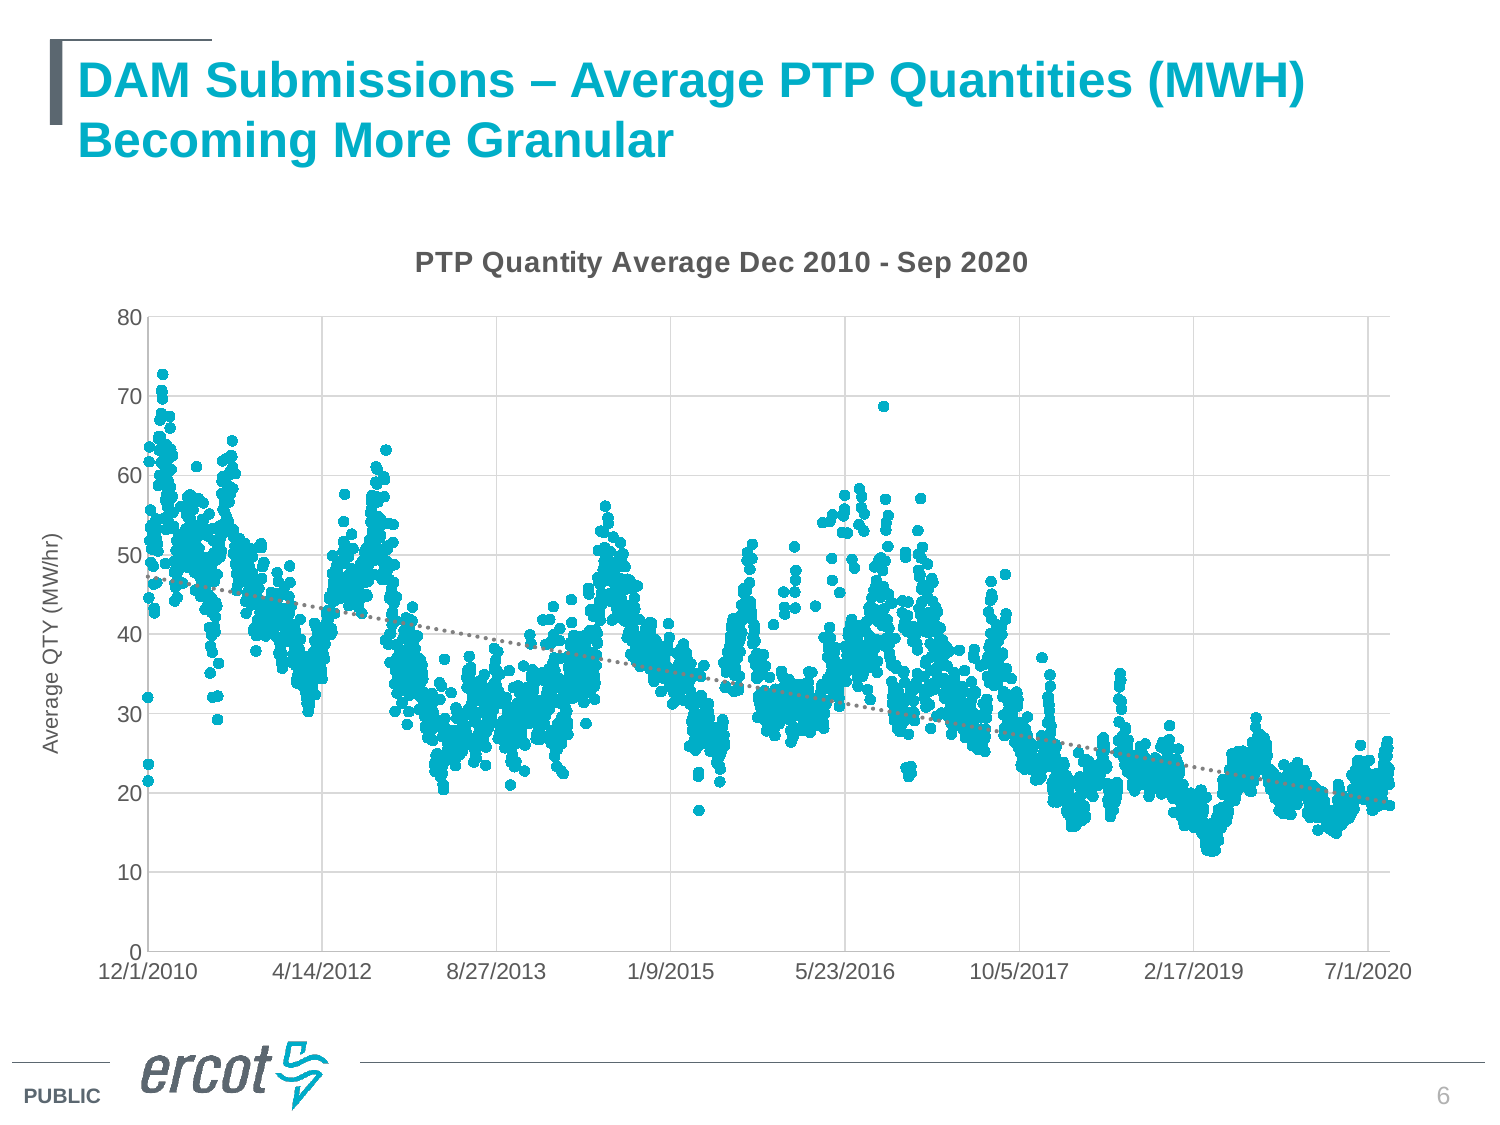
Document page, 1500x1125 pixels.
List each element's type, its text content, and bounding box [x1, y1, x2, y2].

picture [137, 1037, 332, 1113]
slide_number 6 [1400, 1076, 1488, 1113]
chart [3, 212, 1442, 1001]
title DAM Submissions – Average PTP Quantities (MWH) Becoming More Granular [62, 39, 1450, 138]
